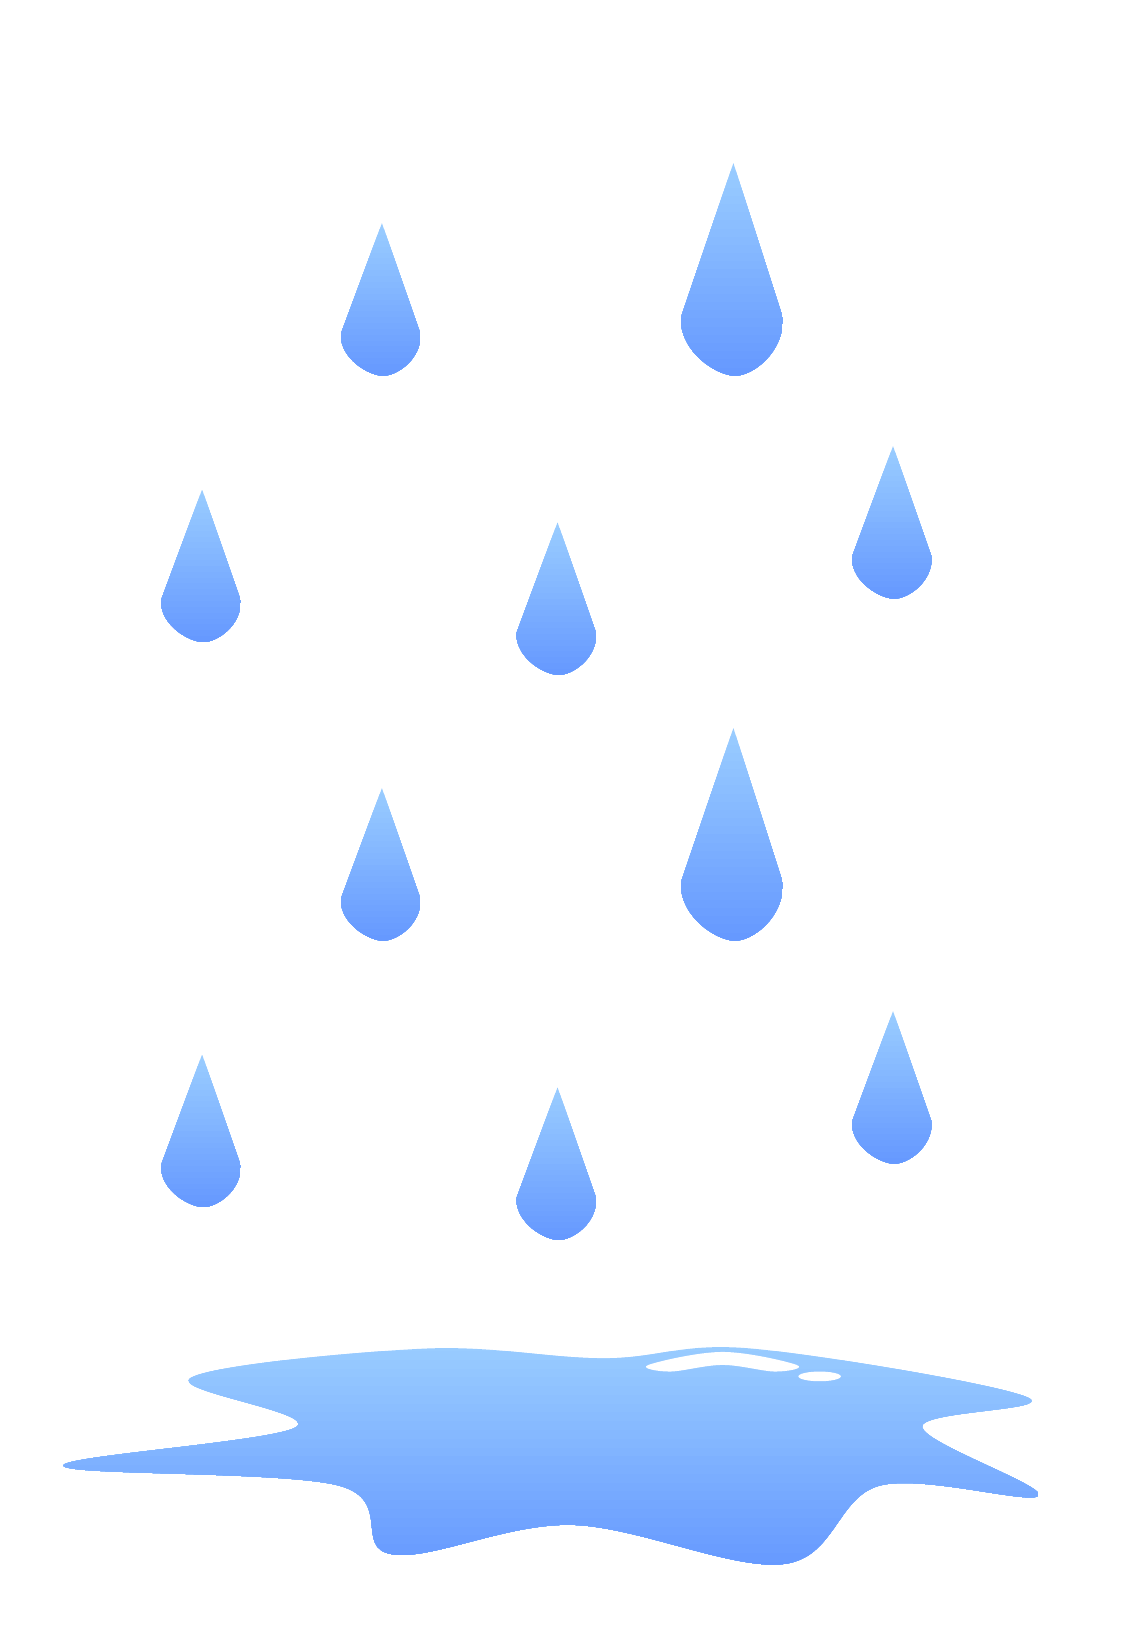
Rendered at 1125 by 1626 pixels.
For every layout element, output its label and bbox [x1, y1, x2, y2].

text_box [56, 1341, 1057, 1571]
text_box [680, 163, 783, 376]
text_box [340, 788, 421, 941]
text_box [516, 1087, 597, 1240]
text_box [516, 522, 597, 675]
text_box [340, 223, 421, 376]
text_box [851, 1011, 932, 1164]
text_box [680, 728, 783, 941]
text_box [160, 1054, 241, 1208]
text_box [851, 446, 932, 599]
text_box [160, 489, 241, 643]
